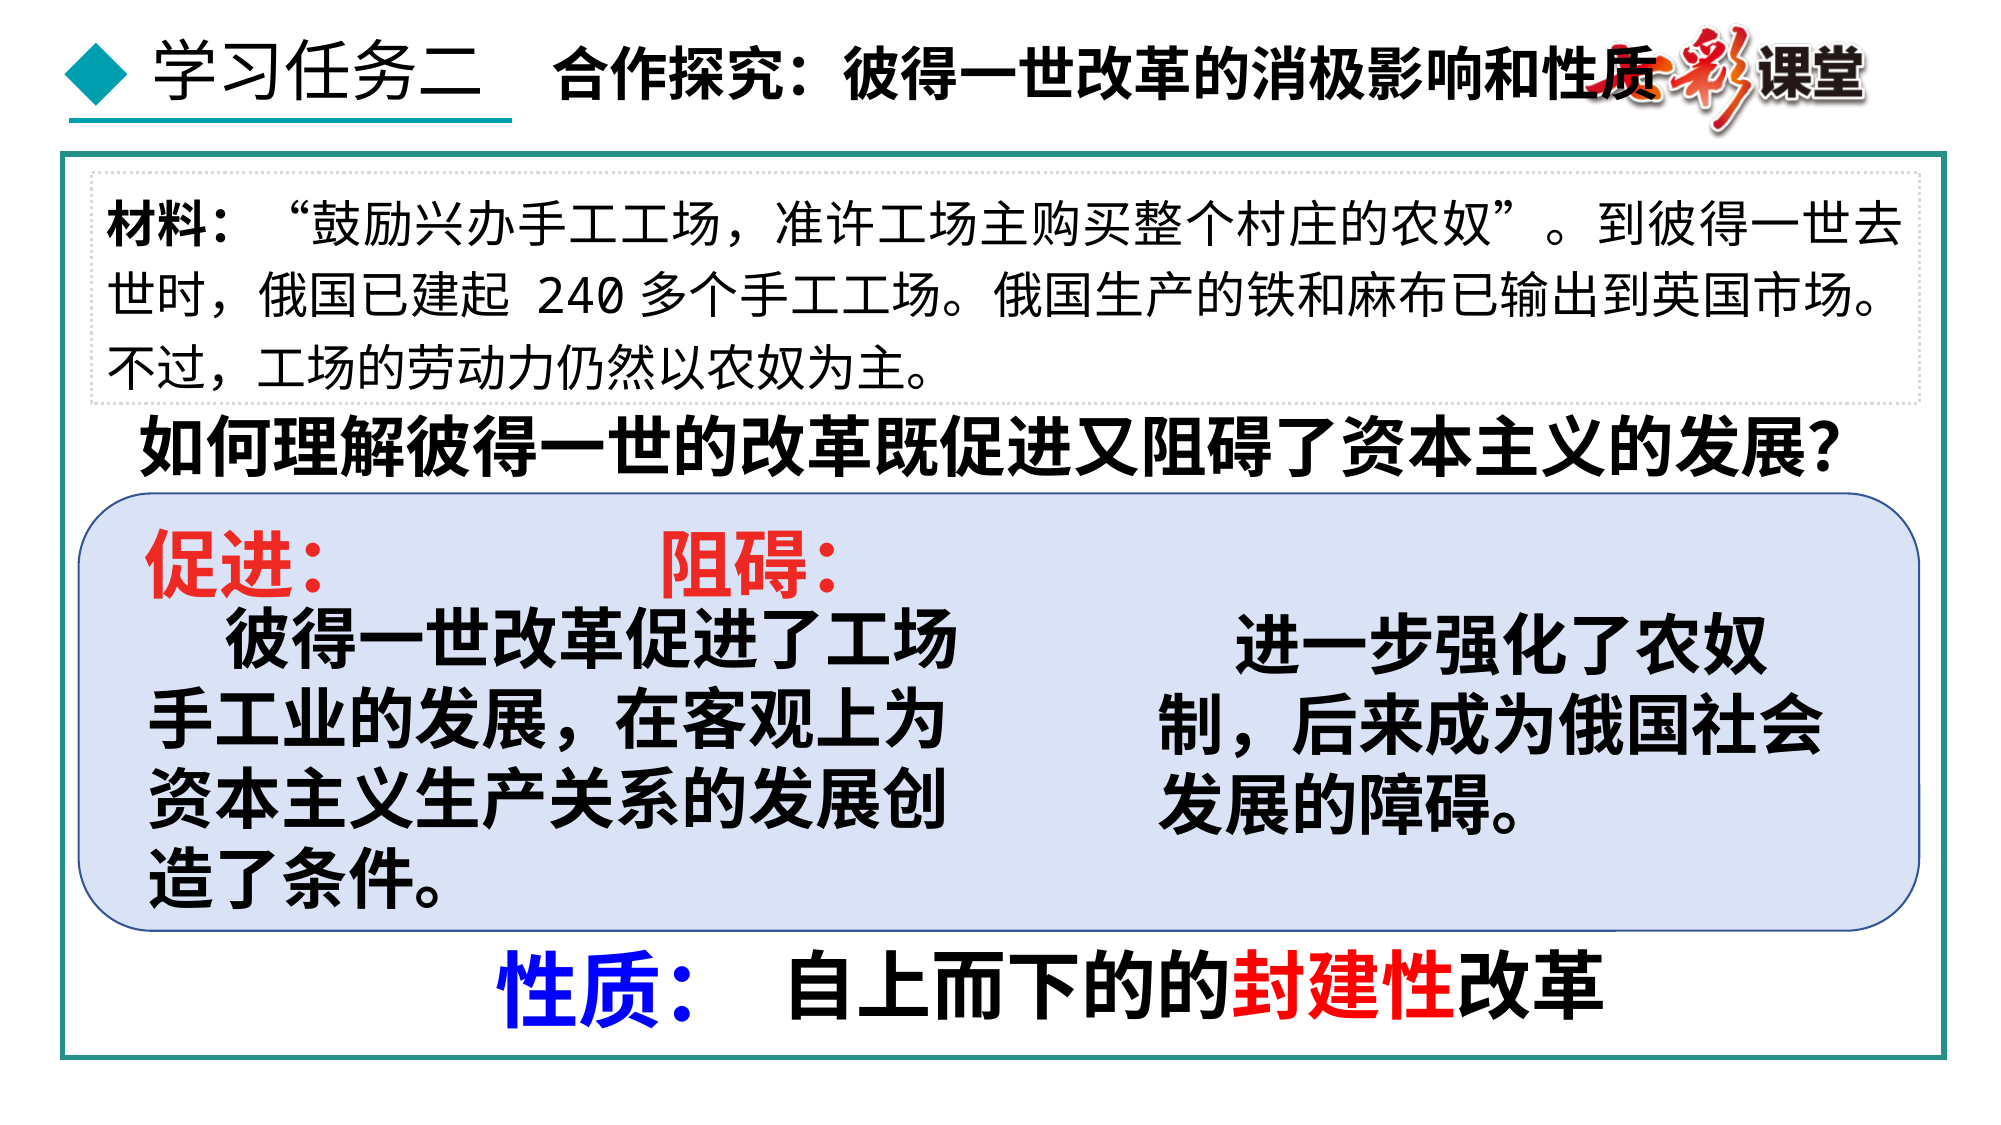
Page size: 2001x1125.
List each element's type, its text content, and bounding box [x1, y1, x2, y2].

text_box 性质： [480, 930, 741, 1046]
text_box [77, 493, 1921, 932]
text_box 进一步强化了农奴制，后来成为俄国社会发展的障碍。 [1143, 663, 1846, 850]
text_box 材料：“鼓励兴办手工工场，准许工场主购买整个村庄的农奴”。到彼得一世去世时，俄国已建起 240多个手工工场。俄国生产的铁和麻布已输出到英国市场。不过，工场的劳动力仍然以农奴为主。 [91, 172, 1920, 404]
text_box 合作探究：彼得一世改革的消极影响和性质 [536, 29, 1743, 115]
text_box 如何理解彼得一世的改革既促进又阻碍了资本主义的发展？ [124, 397, 1863, 493]
text_box 自上而下的的封建性改革 [766, 930, 1622, 1036]
text_box 彼得一世改革促进了工场手工业的发展，在客观上为资本主义生产关系的发展创造了条件。 [133, 509, 1022, 925]
picture [1578, 19, 1874, 139]
text_box 促进： 阻碍： [129, 509, 133, 663]
text_box 促进： 阻碍： [1022, 509, 1888, 663]
